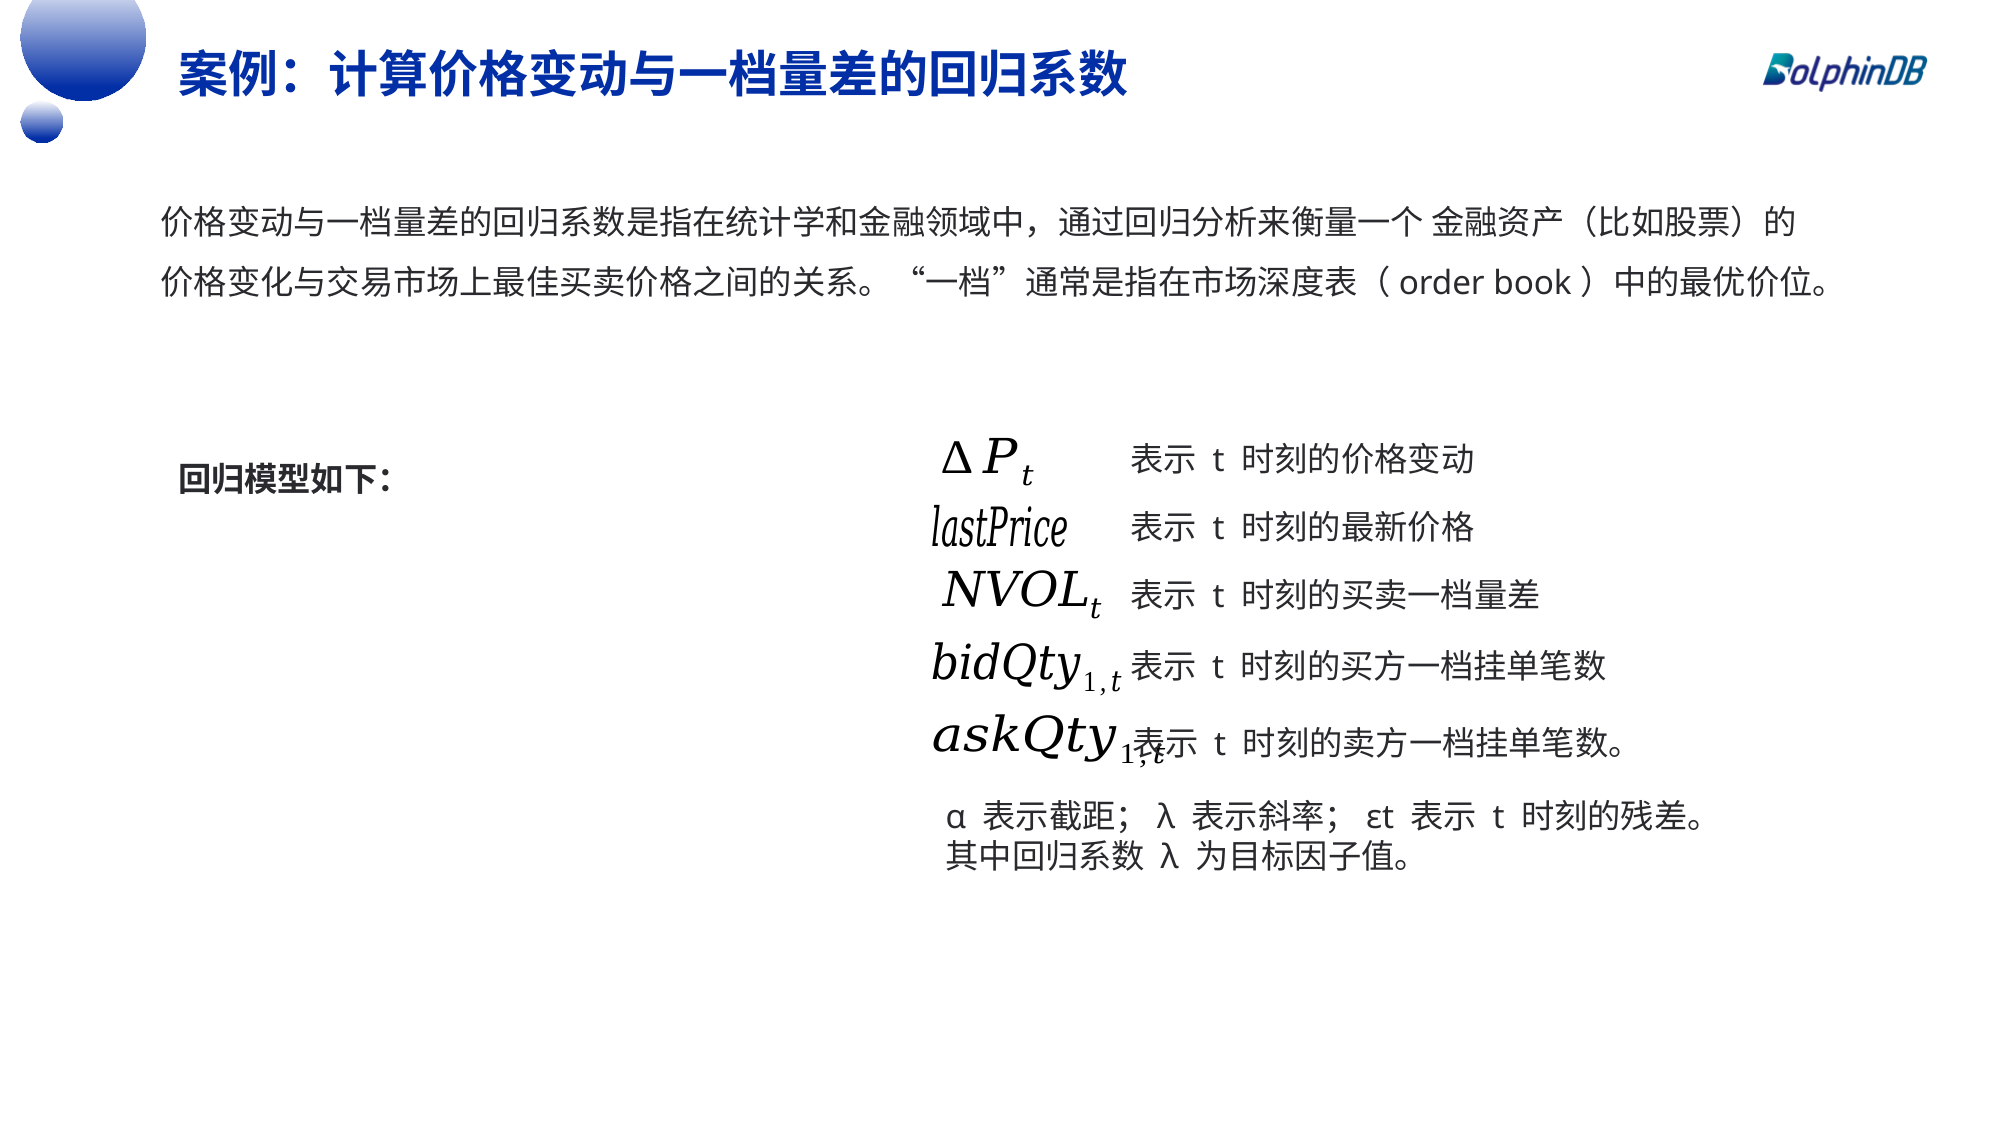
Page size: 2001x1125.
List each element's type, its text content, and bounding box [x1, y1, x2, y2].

text_box [19, 99, 64, 144]
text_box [930, 431, 2000, 884]
text_box 回归模型如下： [163, 431, 667, 506]
text_box 价格变动与一档量差的回归系数是指在统计学和金融领域中，通过回归分析来衡量一个 金融资产（比如股票）的价格变化与交易市场上最佳买卖价格之间的关系。“一档”通常是指在市场深度表（order book）中的最优价位。 [145, 173, 1839, 429]
text_box 案例：计算价格变动与一档量差的回归系数 [163, 35, 1545, 110]
text_box [19, 0, 147, 102]
picture [1755, 47, 1929, 93]
